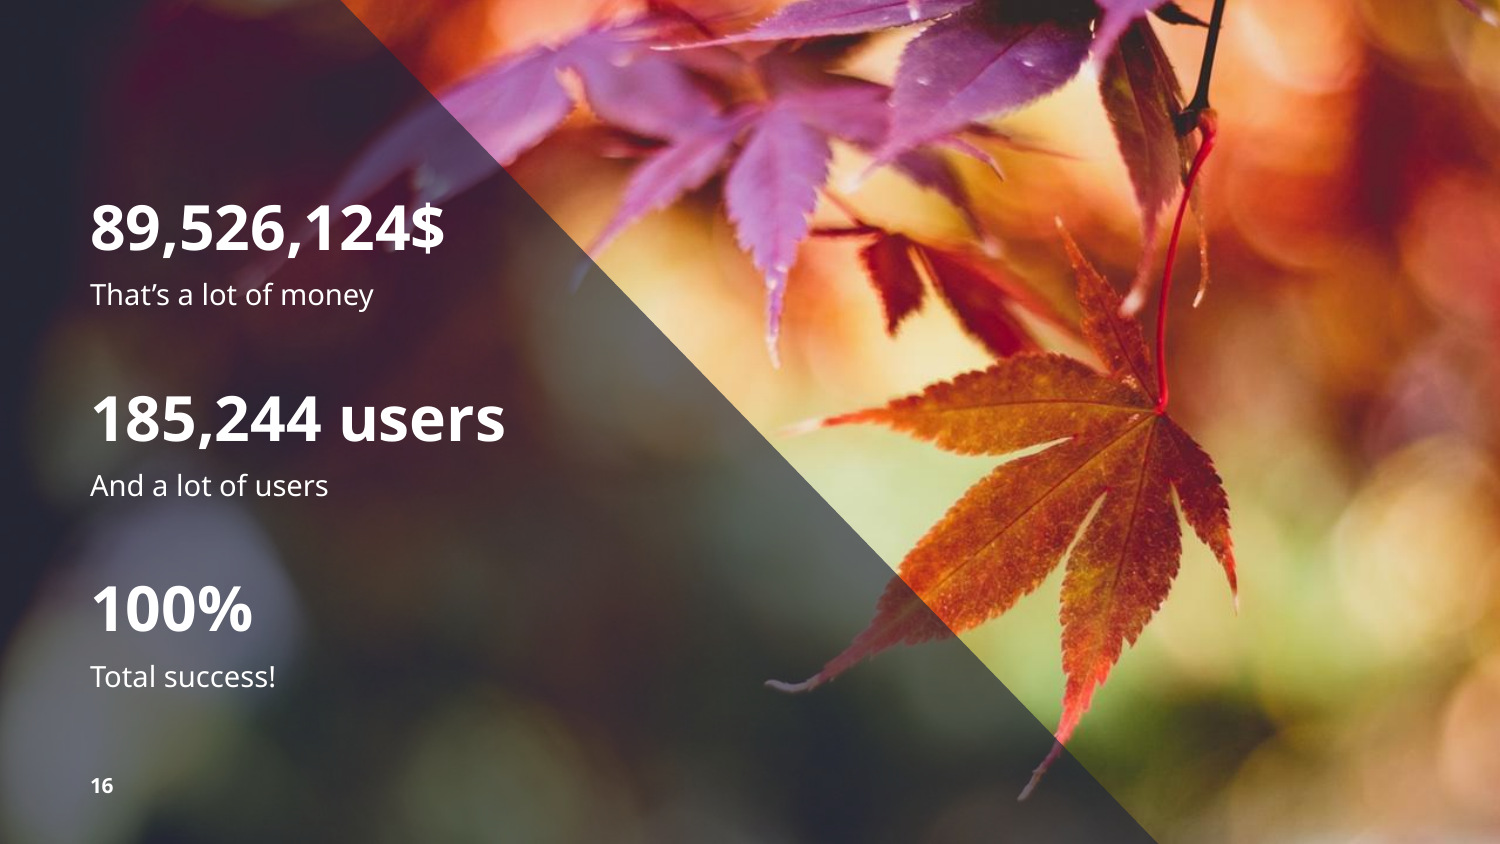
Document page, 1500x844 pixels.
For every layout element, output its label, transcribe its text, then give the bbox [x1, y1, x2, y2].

subtitle That’s a lot of money [75, 256, 598, 321]
title 185,244 users [75, 321, 598, 447]
slide_number ‹#› [75, 766, 165, 807]
subtitle Total success! [75, 637, 598, 714]
subtitle And a lot of users [75, 447, 598, 524]
picture [342, 0, 1500, 844]
title 89,526,124$ [75, 131, 598, 256]
title 100% [75, 524, 598, 637]
